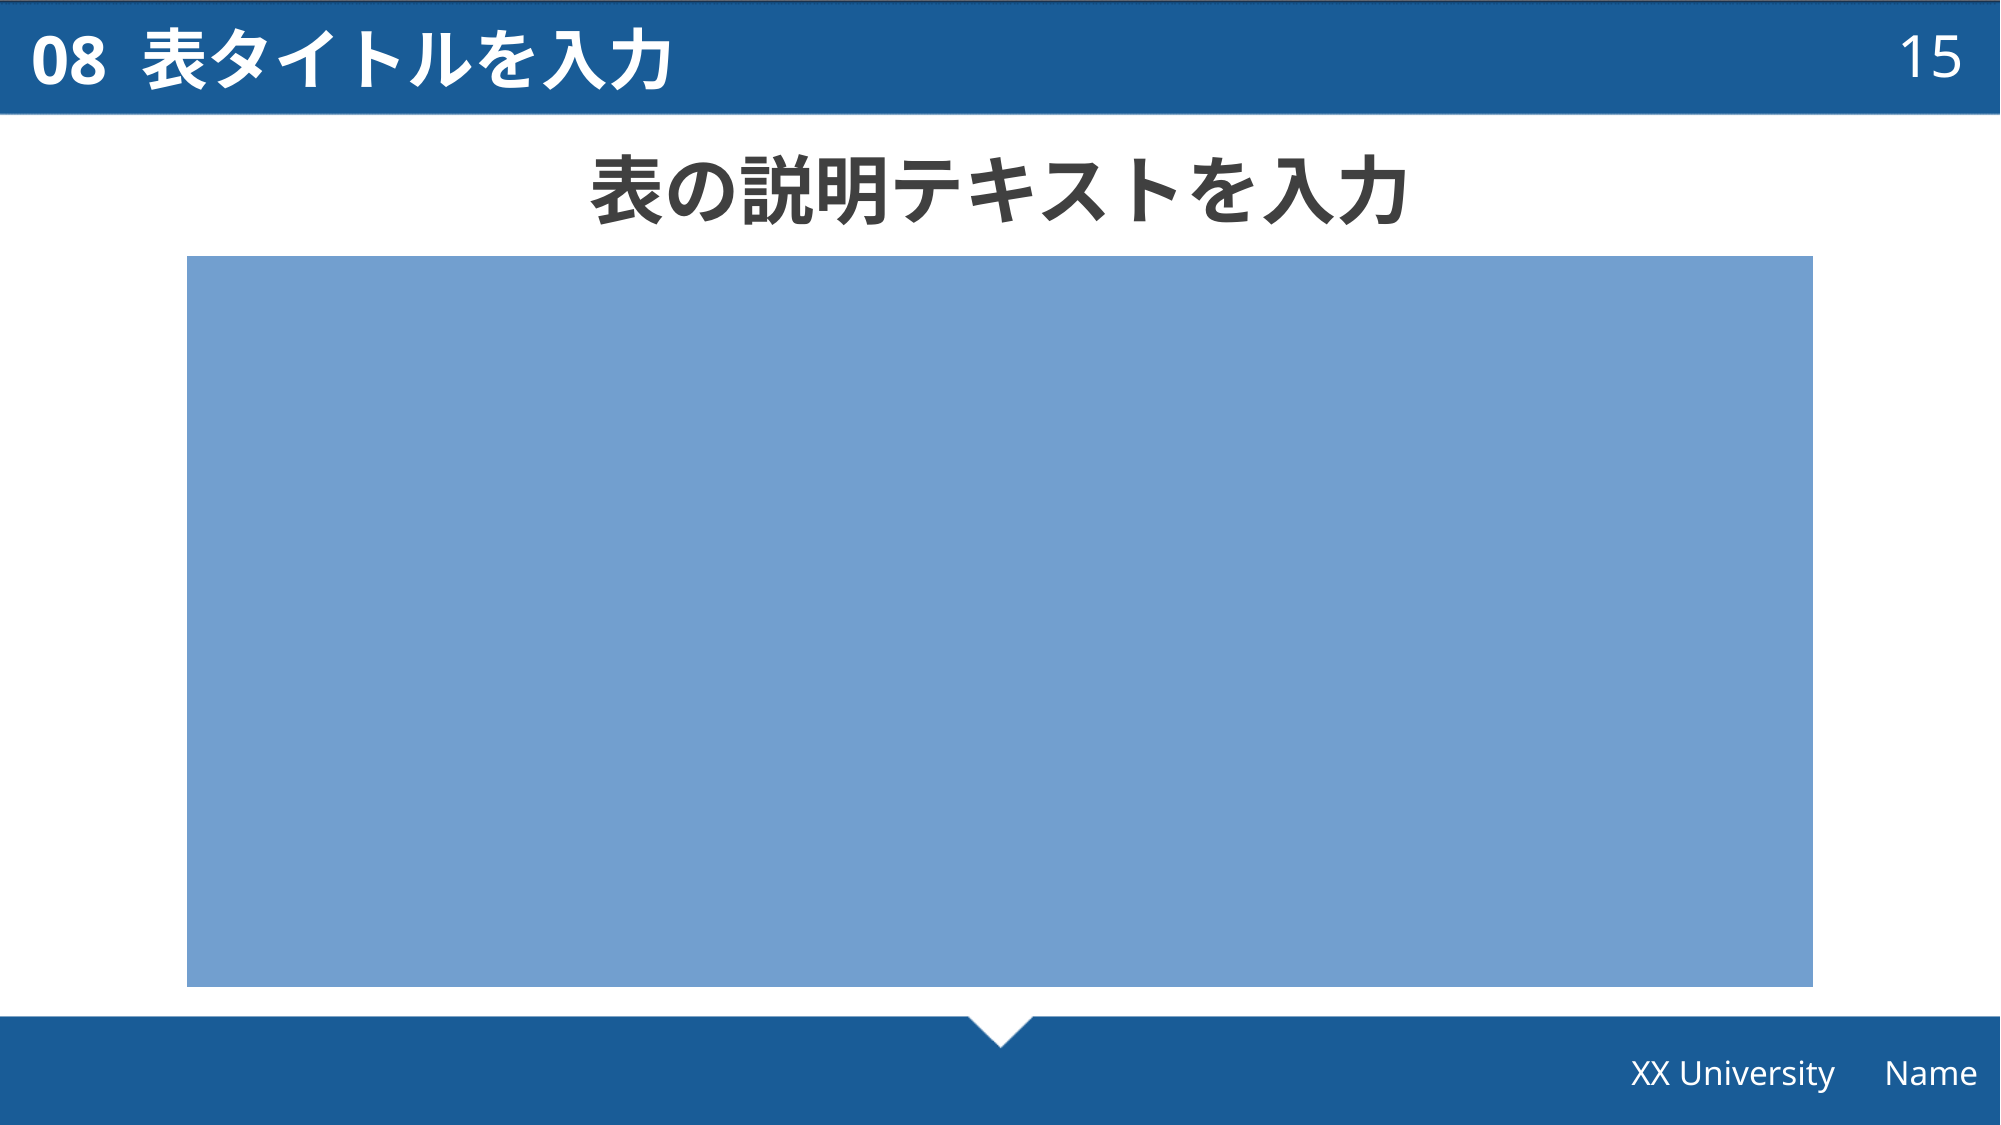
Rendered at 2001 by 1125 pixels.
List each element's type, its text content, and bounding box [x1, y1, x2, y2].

picture [0, 0, 2000, 1125]
text_box XX University Name [1616, 1044, 1993, 1100]
slide_number 15 [1528, 28, 1979, 89]
text_box 08 表タイトルを入力 [16, 10, 690, 106]
text_box 表の説明テキストを入力 [574, 136, 1427, 242]
